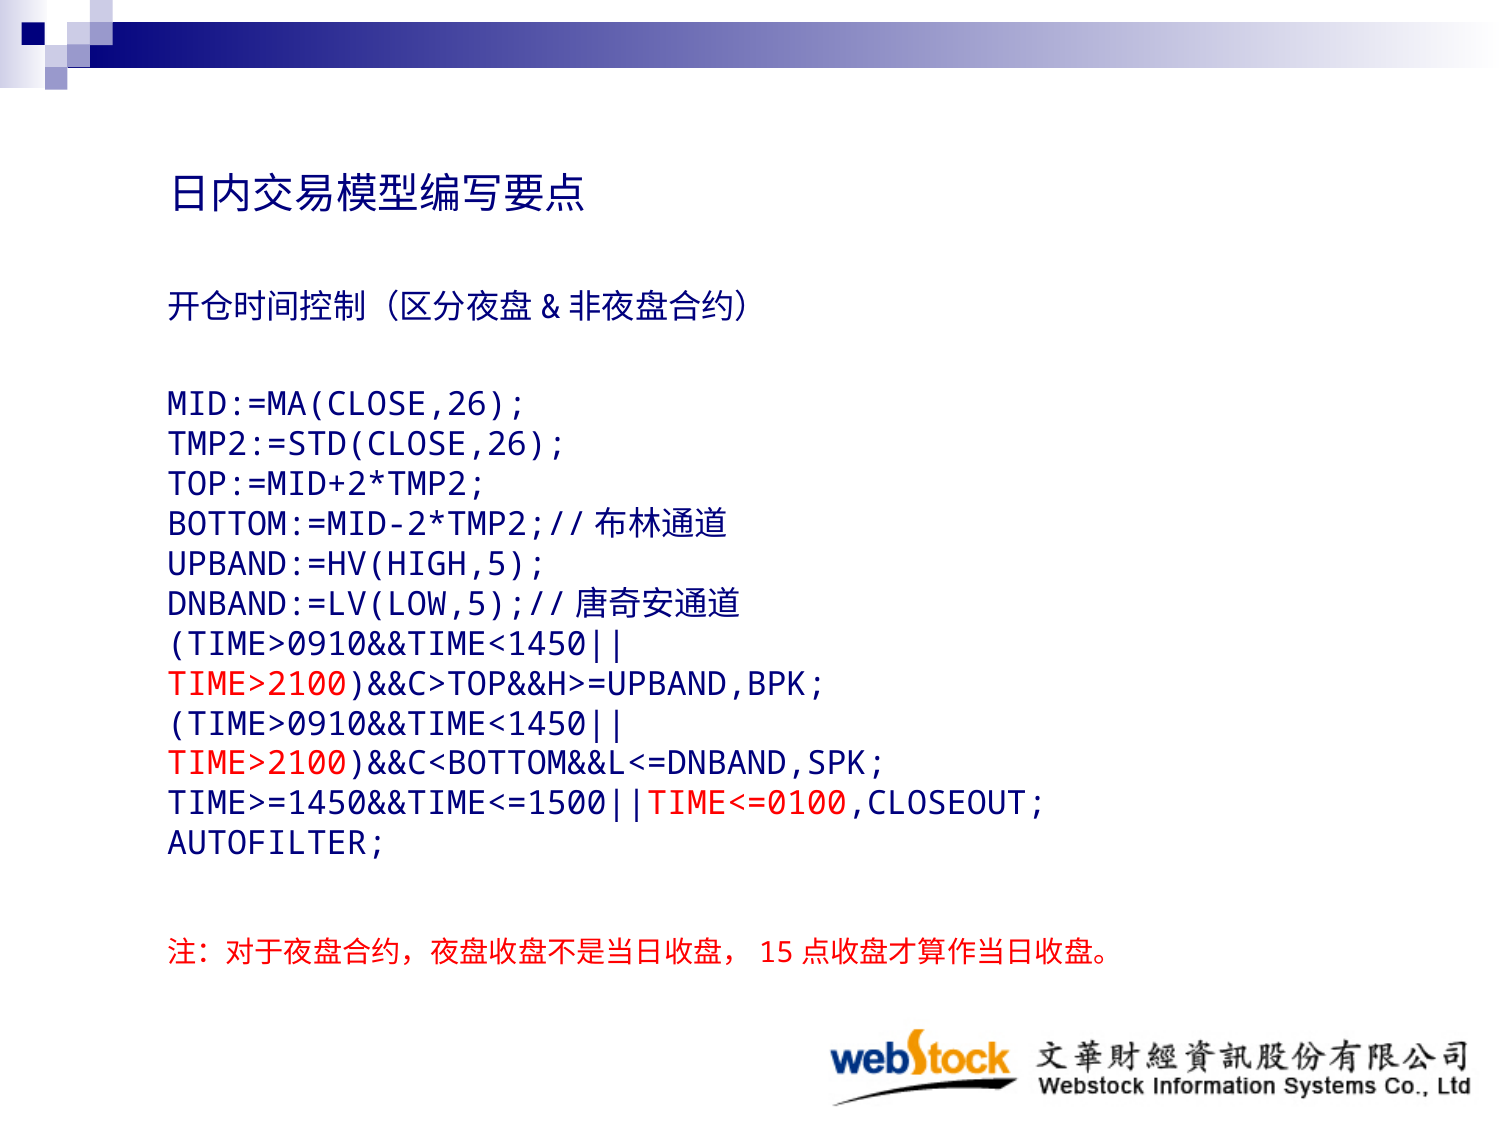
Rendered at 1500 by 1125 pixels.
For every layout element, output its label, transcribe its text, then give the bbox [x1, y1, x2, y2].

text_box 日内交易模型编写要点 [154, 159, 875, 225]
text_box MID:=MA(CLOSE,26); TMP2:=STD(CLOSE,26); TOP:=MID+2*TMP2; BOTTOM:=MID-2*TMP2;//布林通道 UPBAND:=HV(HIGH,5); DNBAND:=LV(LOW,5);//唐奇安通道 (TIME>0910&&TIME<1450||TIME>2100)&&C>TOP&&H>=UPBAND,BPK; (TIME>0910&&TIME<1450||TIME>2100)&&C<BOTTOM&&L<=DNBAND,SPK; TIME>=1450&&TIME<=1500||TIME<=0100,CLOSEOUT; AUTOFILTER; [152, 374, 1149, 869]
picture [817, 1006, 1500, 1125]
text_box 开仓时间控制（区分夜盘&非夜盘合约） [152, 257, 1325, 333]
text_box 注：对于夜盘合约，夜盘收盘不是当日收盘，15点收盘才算作当日收盘。 [152, 925, 1442, 976]
